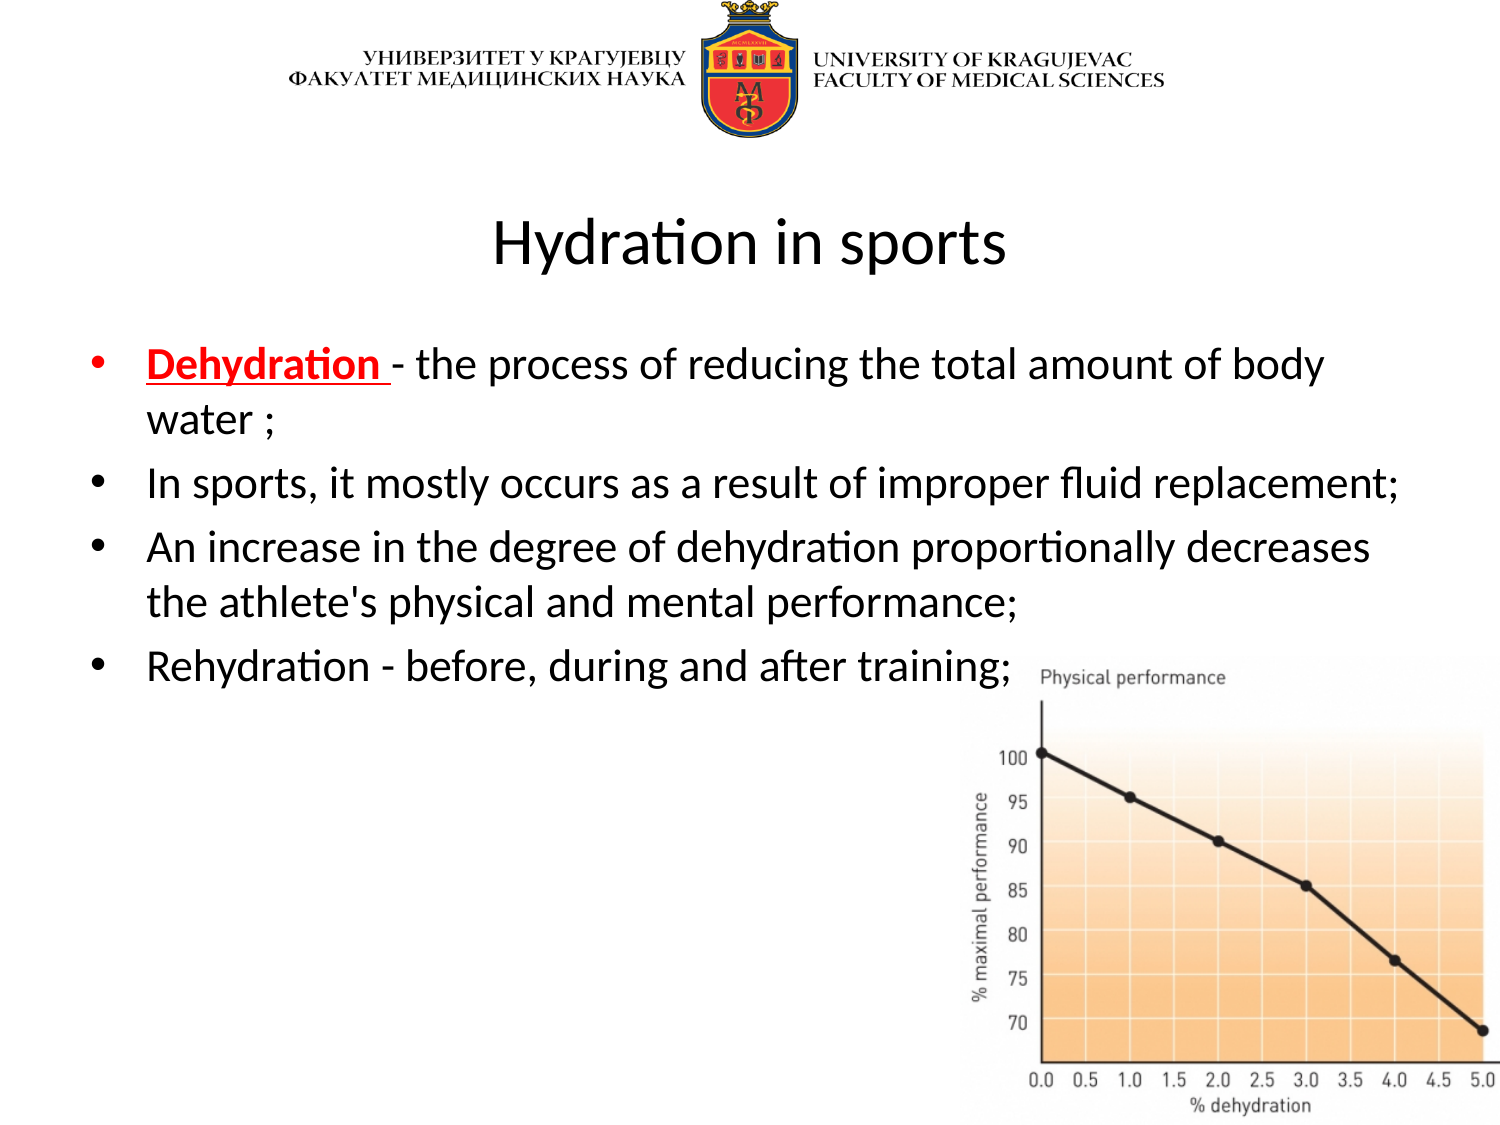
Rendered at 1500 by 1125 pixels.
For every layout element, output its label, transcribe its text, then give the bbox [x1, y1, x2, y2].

title Hydration in sports [74, 162, 1426, 315]
picture [959, 656, 1500, 1125]
picture [289, 0, 1164, 138]
list Dehydration - the process of reducing the total amount of body water ; In sports, it mostly occurs as a result of improper fluid replacement; An increase in the degree of dehydration proportionally decreases the athlete's physical and mental performance; Rehydration - before, during and after training; [74, 326, 1426, 1107]
